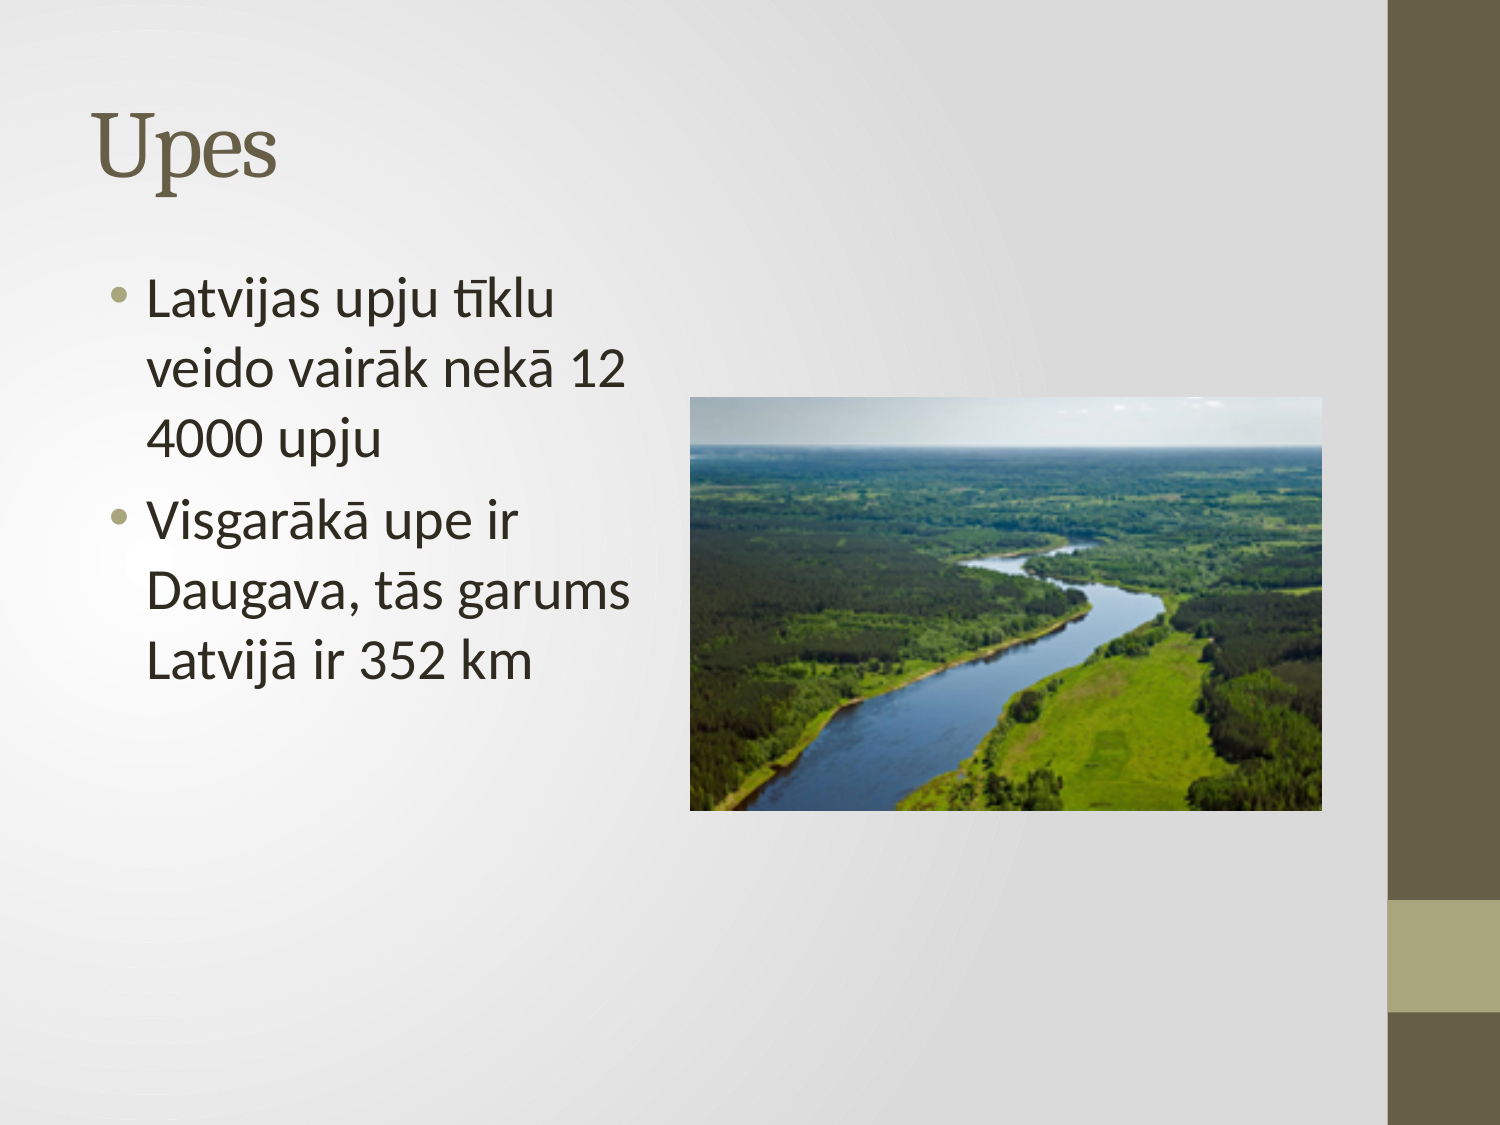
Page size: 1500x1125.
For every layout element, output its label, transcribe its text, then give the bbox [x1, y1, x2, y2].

list Latvijas upju tīklu veido vairāk nekā 12 4000 upju Visgarākā upe ir Daugava, tās garums Latvijā ir 352 km [75, 251, 675, 1005]
title Upes [75, 45, 1325, 233]
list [690, 396, 1323, 812]
